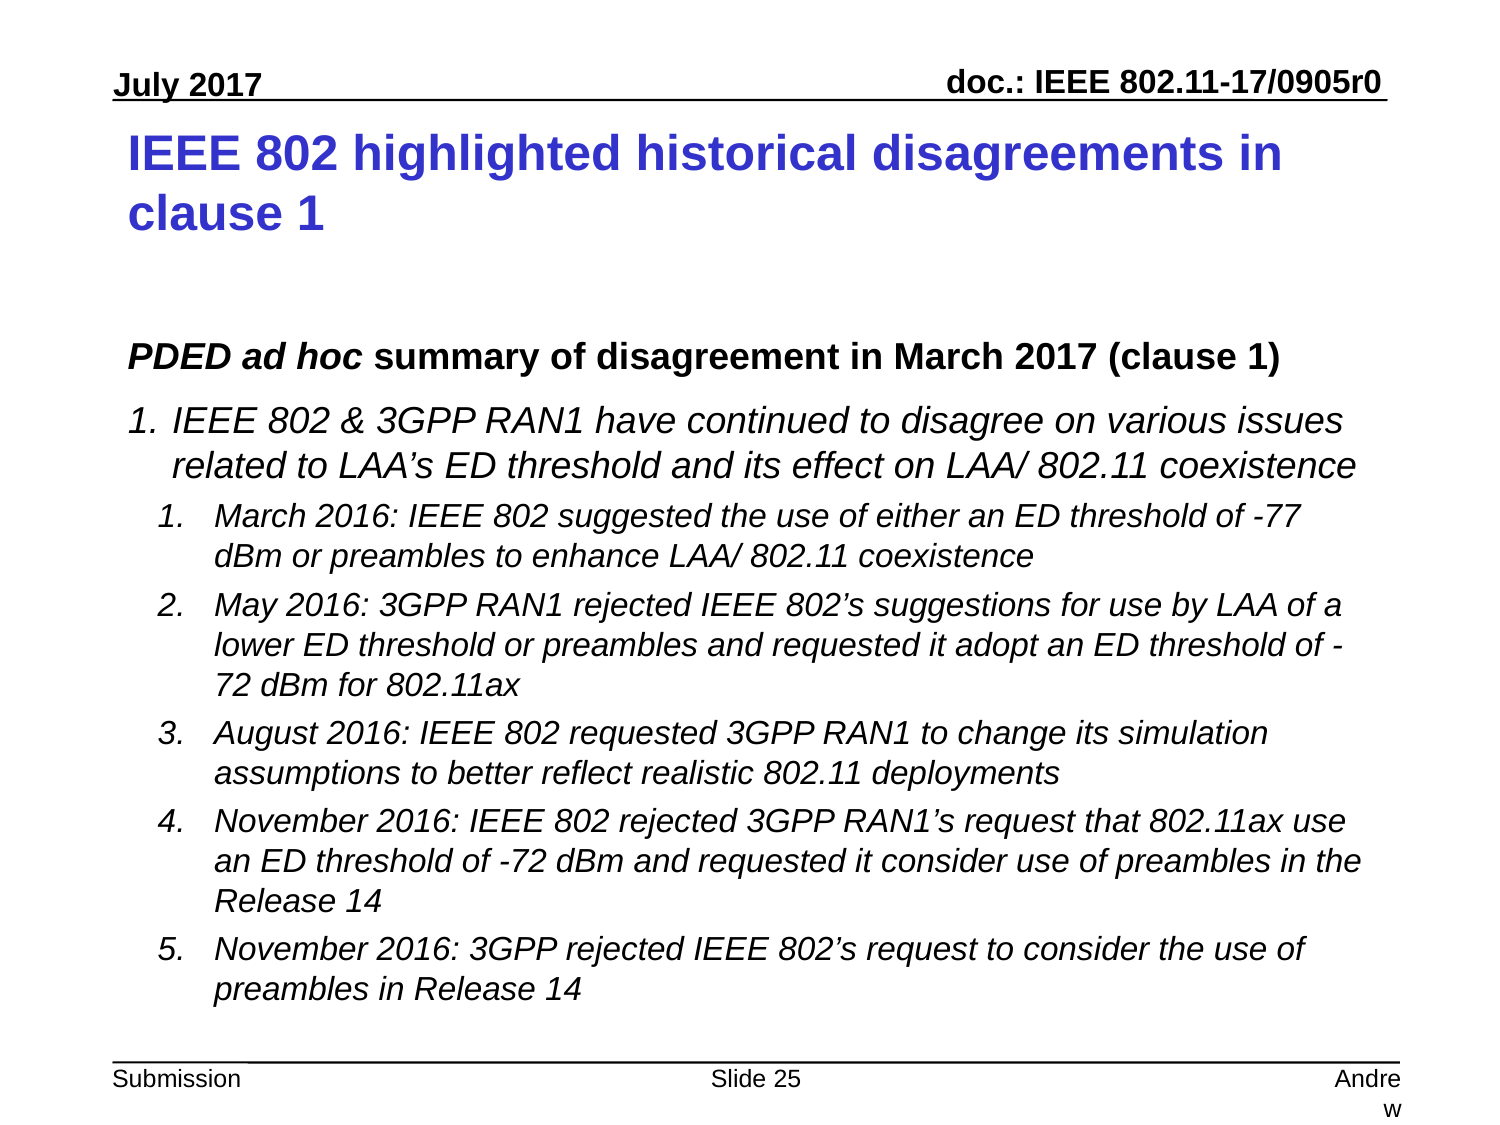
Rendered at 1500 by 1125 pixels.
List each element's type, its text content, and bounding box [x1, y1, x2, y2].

footer Andrew Myles, Cisco [1320, 1061, 1402, 1093]
list PDED ad hoc summary of disagreement in March 2017 (clause 1) IEEE 802 & 3GPP RAN1 have continued to disagree on various issues related to LAA’s ED threshold and its effect on LAA/ 802.11 coexistence March 2016: IEEE 802 suggested the use of either an ED threshold of -77 dBm or preambles to enhance LAA/ 802.11 coexistence May 2016: 3GPP RAN1 rejected IEEE 802’s suggestions for use by LAA of a lower ED threshold or preambles and requested it adopt an ED threshold of -72 dBm for 802.11ax August 2016: IEEE 802 requested 3GPP RAN1 to change its simulation assumptions to better reflect realistic 802.11 deployments November 2016: IEEE 802 rejected 3GPP RAN1’s request that 802.11ax use an ED threshold of -72 dBm and requested it consider use of preambles in the Release 14 November 2016: 3GPP rejected IEEE 802’s request to consider the use of preambles in Release 14 [112, 324, 1388, 1000]
title IEEE 802 highlighted historical disagreements in clause 1 [112, 112, 1388, 288]
slide_number Slide 25 [709, 1061, 803, 1093]
